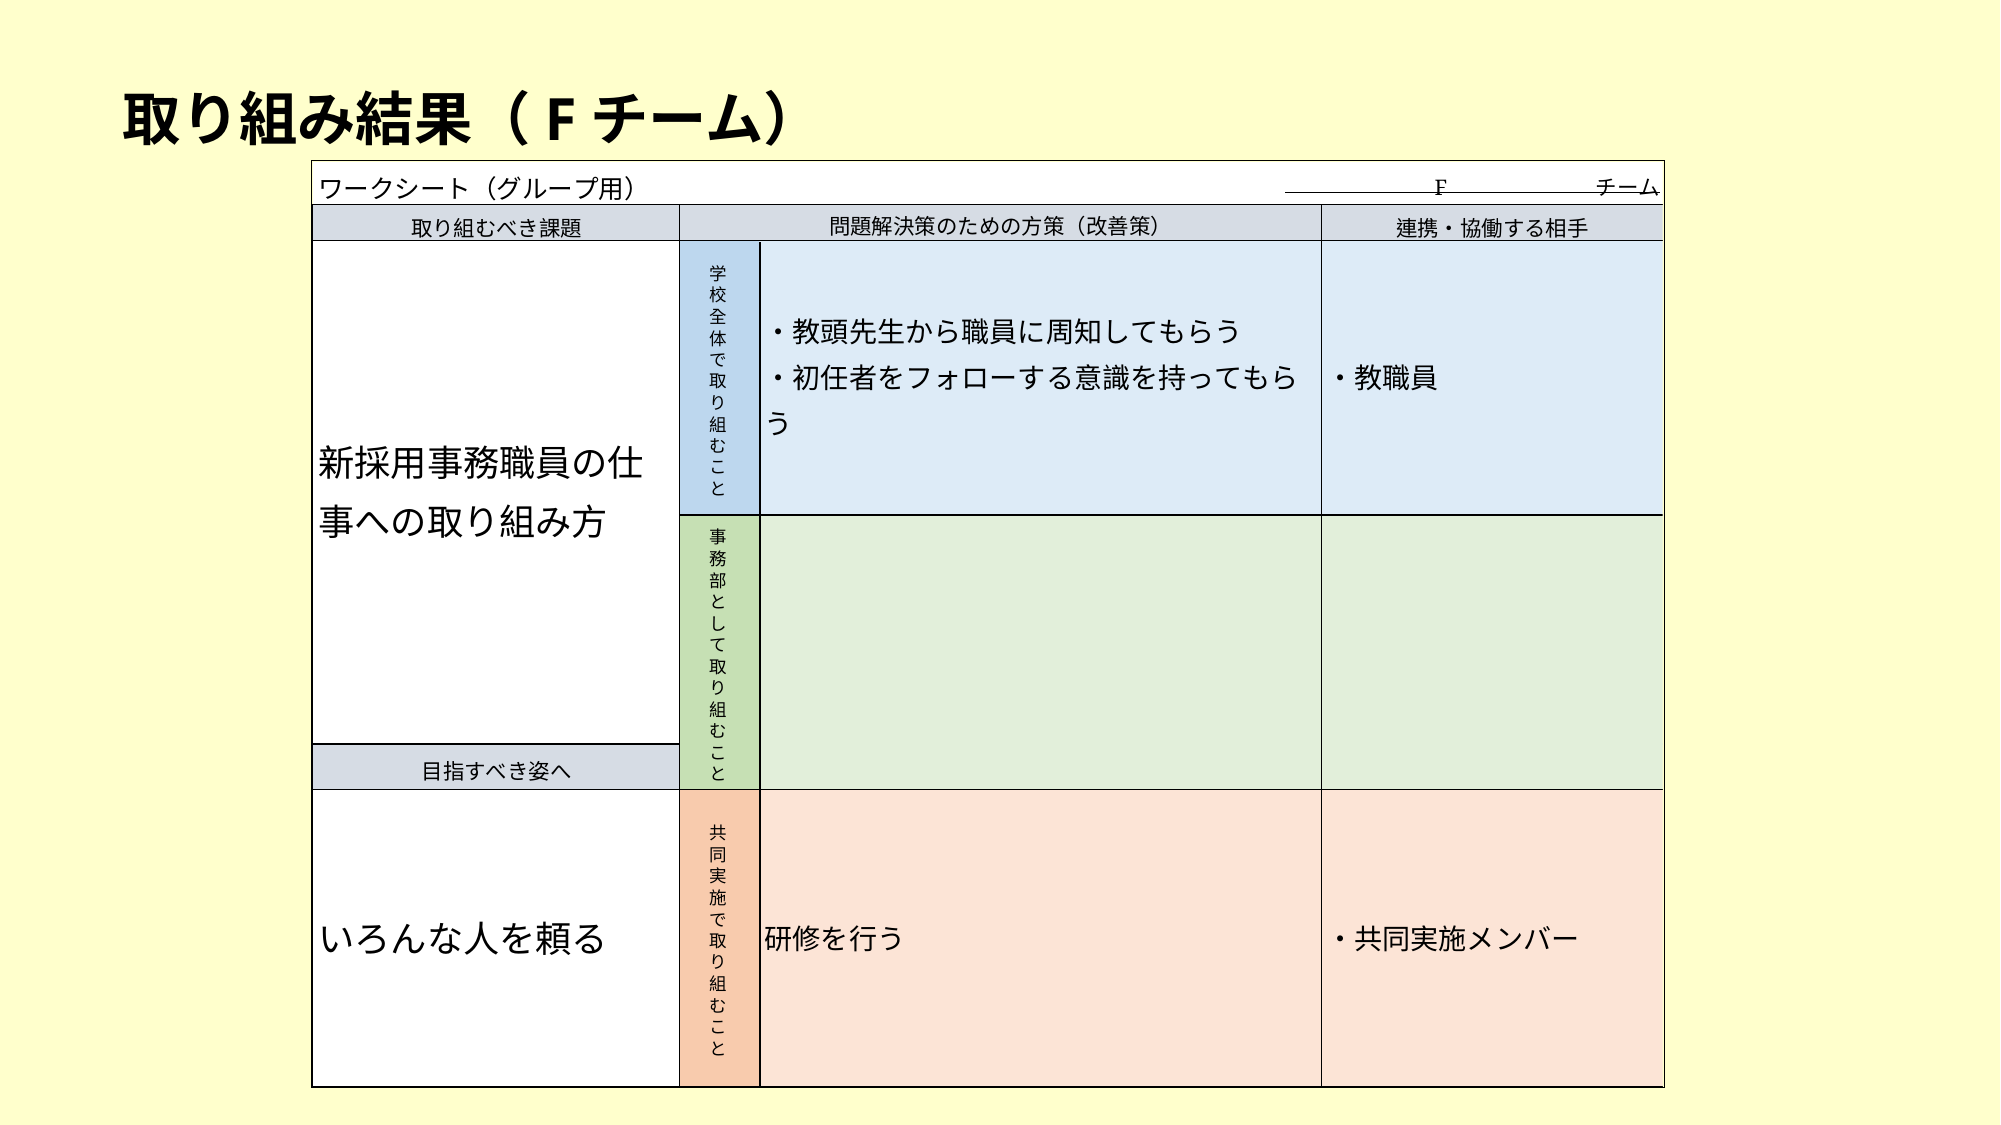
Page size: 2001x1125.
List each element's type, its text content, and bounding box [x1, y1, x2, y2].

picture [311, 160, 1665, 1088]
text_box 取り組み結果（Fチーム） [108, 75, 988, 160]
